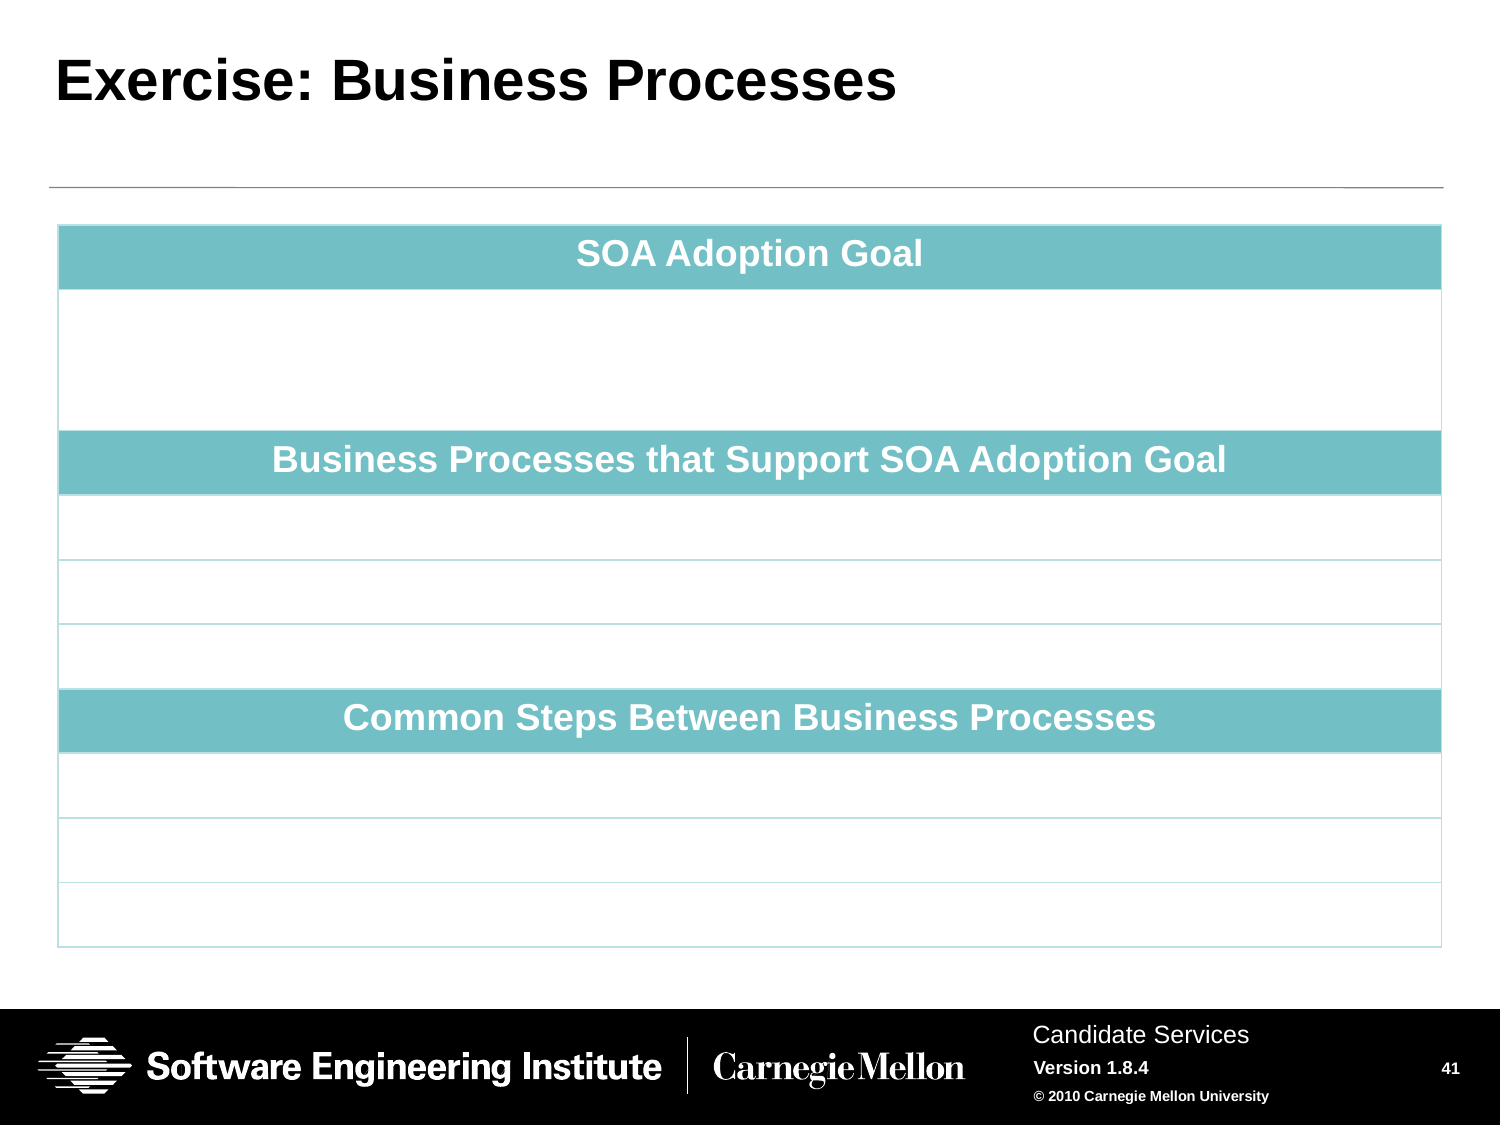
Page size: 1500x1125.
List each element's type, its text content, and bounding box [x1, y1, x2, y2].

table_cell [59, 561, 1441, 623]
table_header SOA Adoption Goal [59, 226, 1441, 289]
table_cell Common Steps Between Business Processes [59, 690, 1441, 752]
title Exercise: Business Processes [55, 49, 1451, 114]
table_cell [59, 625, 1441, 688]
table_cell [59, 496, 1441, 559]
table_cell [59, 290, 1441, 430]
table_cell Business Processes that Support SOA Adoption Goal [59, 431, 1441, 494]
table_cell [59, 819, 1441, 882]
text_box Candidate Services [1017, 1010, 1265, 1056]
table_cell [59, 754, 1441, 817]
table_cell [59, 883, 1441, 946]
